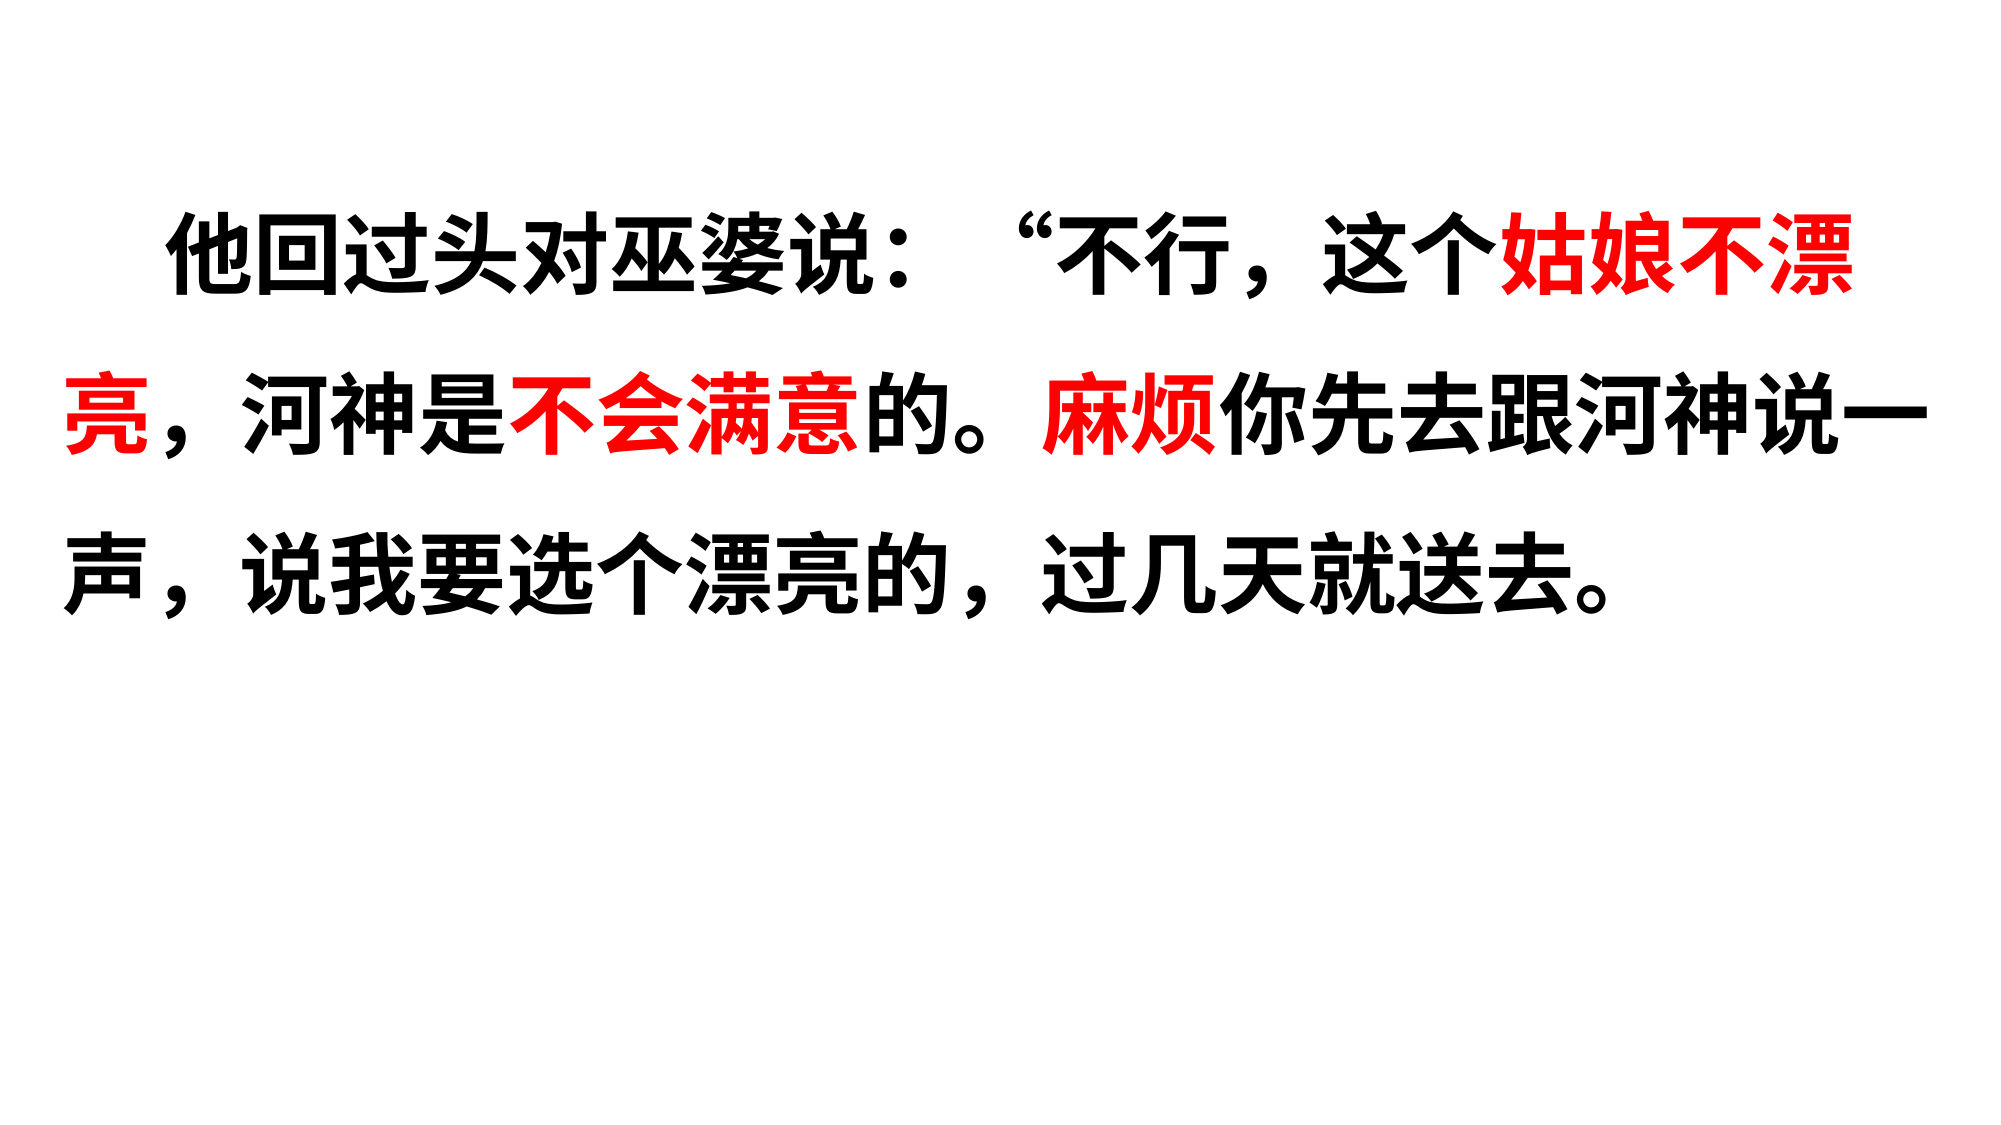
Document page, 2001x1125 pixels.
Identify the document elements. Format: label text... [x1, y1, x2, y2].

text_box 他回过头对巫婆说：“不行，这个姑娘不漂亮，河神是不会满意的。麻烦你先去跟河神说一声，说我要选个漂亮的，过几天就送去。 [47, 137, 1949, 633]
